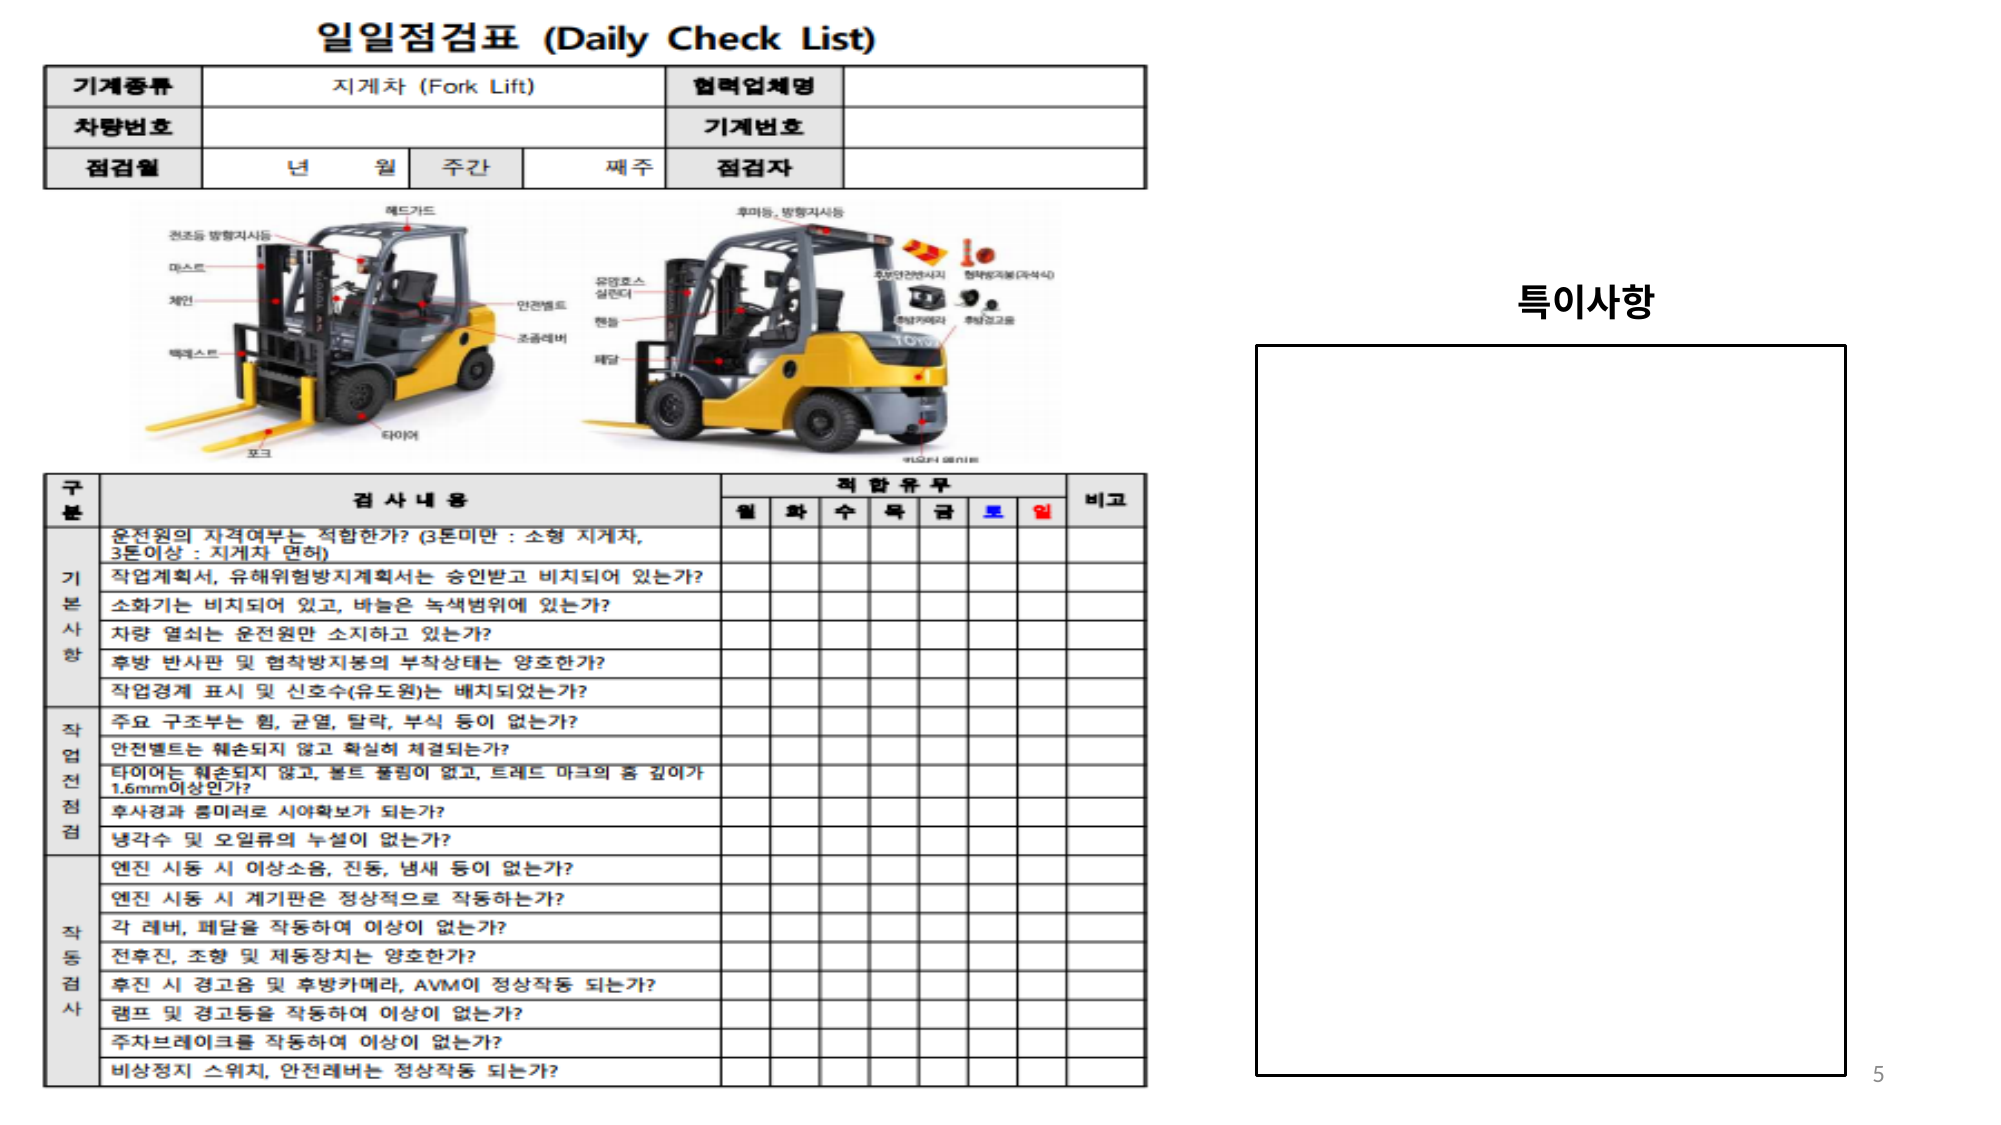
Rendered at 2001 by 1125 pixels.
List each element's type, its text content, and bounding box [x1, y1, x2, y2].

text_box 특이사항 [1199, 271, 1877, 332]
slide_number 5 [1433, 1042, 1900, 1103]
text_box [1255, 344, 1847, 1077]
picture [18, 5, 1185, 1104]
